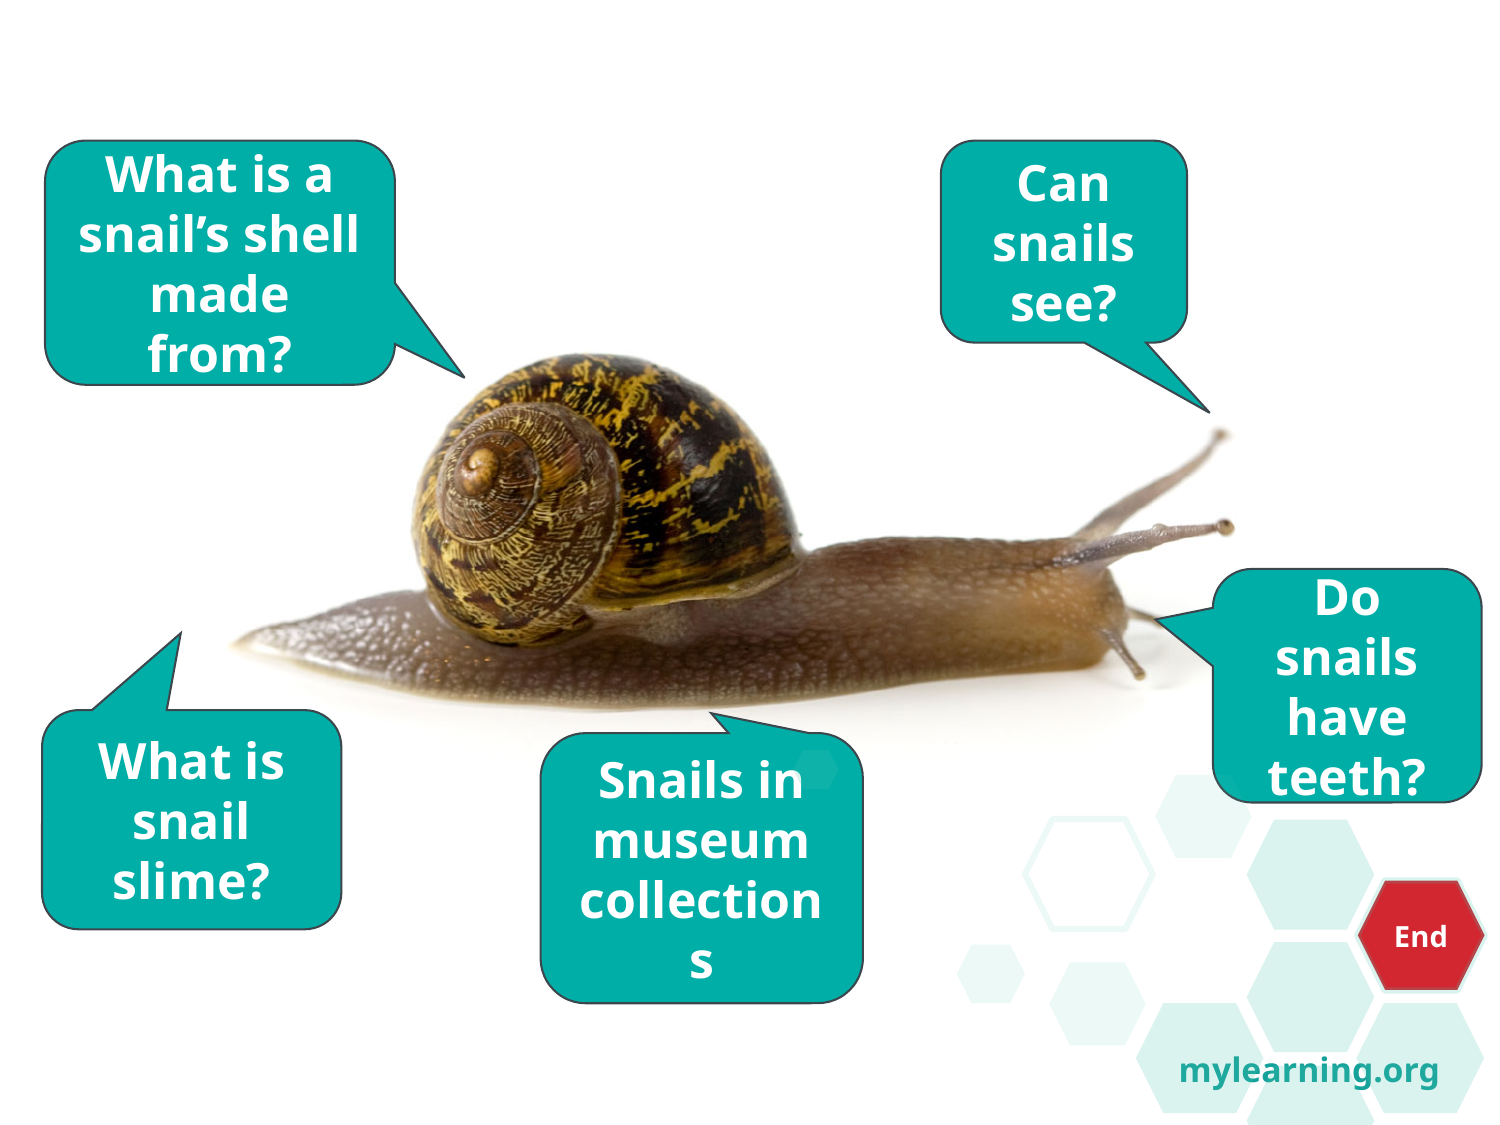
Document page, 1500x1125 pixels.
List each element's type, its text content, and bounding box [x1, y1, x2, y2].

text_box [793, 750, 1485, 1125]
text_box What is a snail’s shell made from? [43, 139, 361, 386]
picture [90, 140, 1329, 966]
text_box Do snails have teeth? [1329, 567, 1483, 750]
text_box Snails in museum collections [540, 966, 793, 1005]
text_box What is snail slime? [40, 709, 90, 931]
